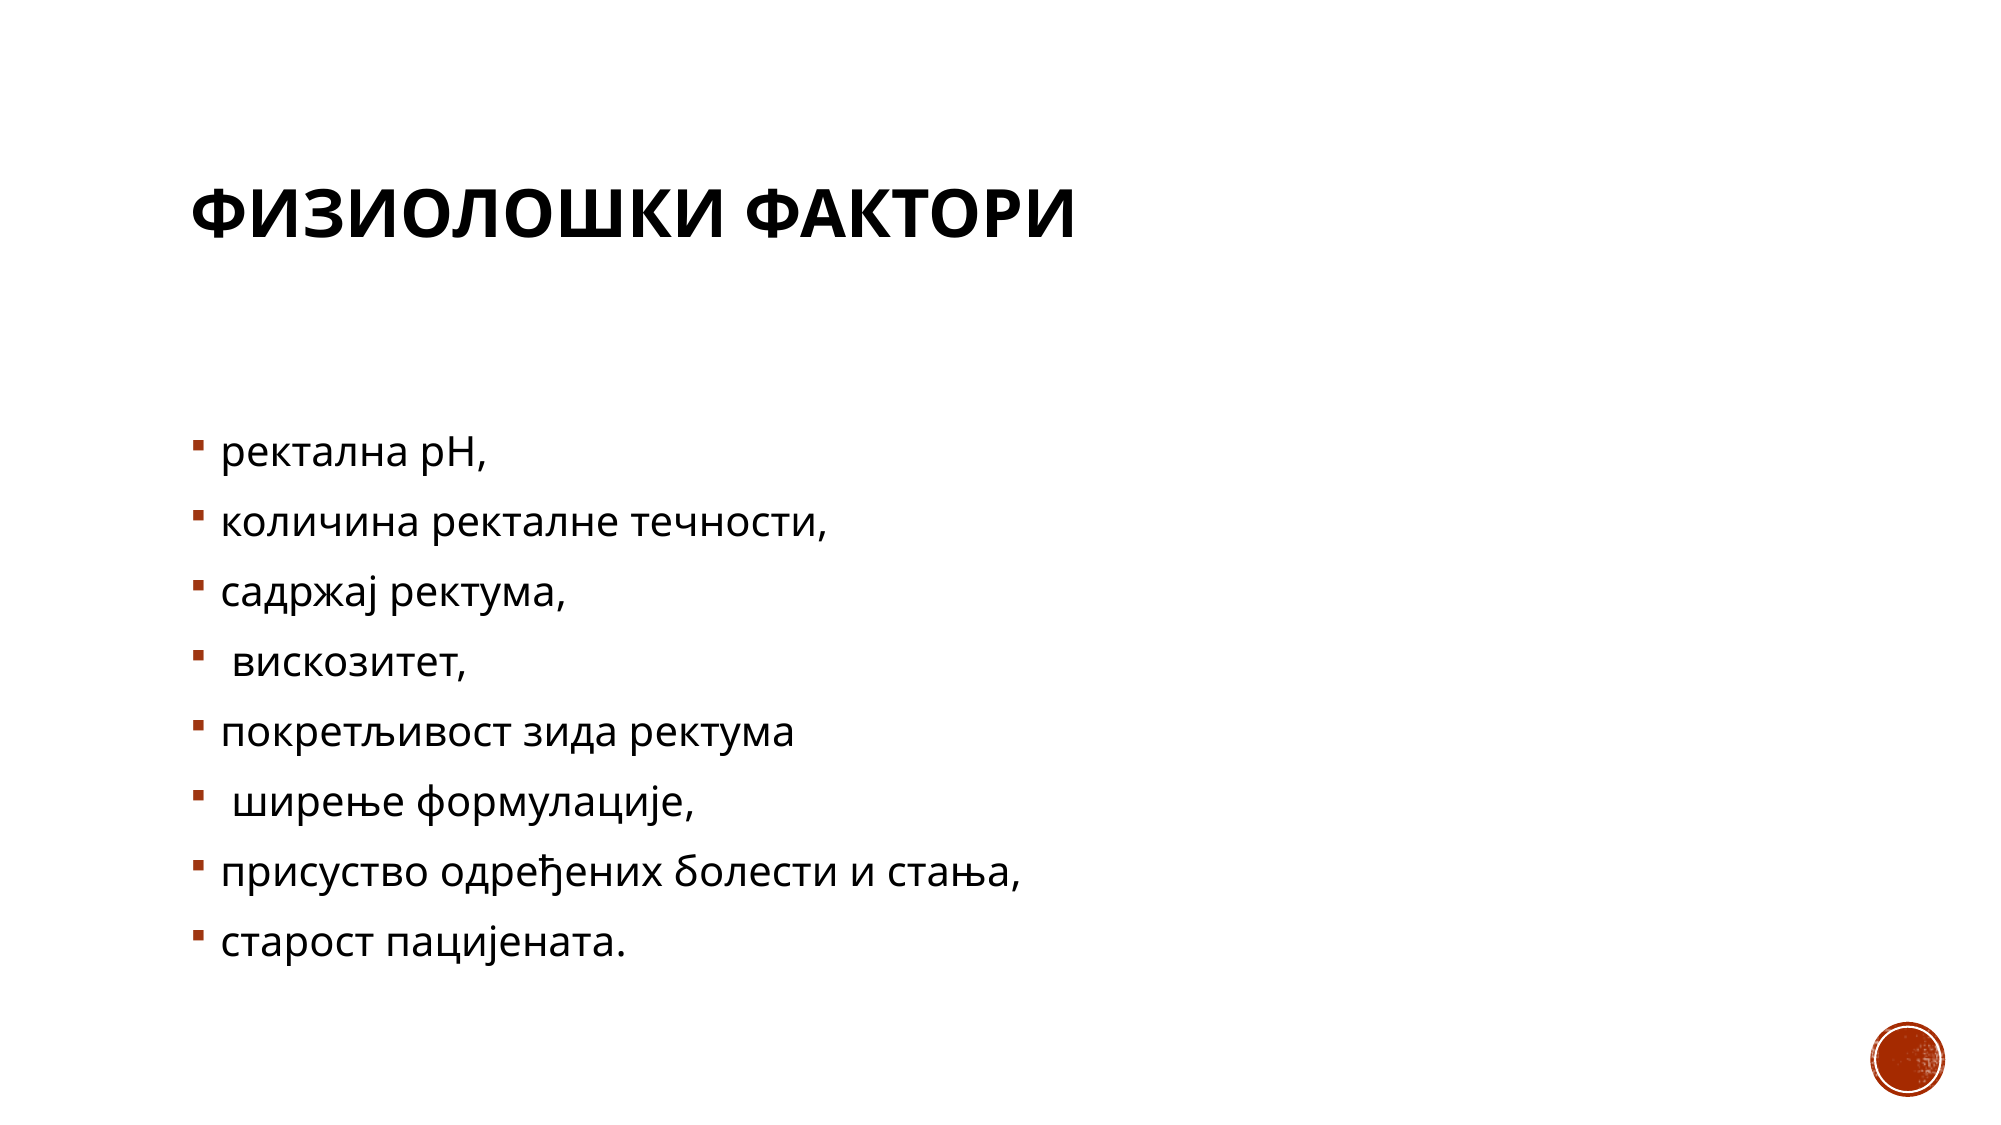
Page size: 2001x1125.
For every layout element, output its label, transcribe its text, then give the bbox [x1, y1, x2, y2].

title Физиолошки фактори [175, 83, 1826, 348]
list ректална pH, количина ректалне течности, садржај ректума, вискозитет, покретљивост зида ректума ширење формулације, присуство одређених болести и стања, старост пацијената. [175, 348, 1826, 1013]
